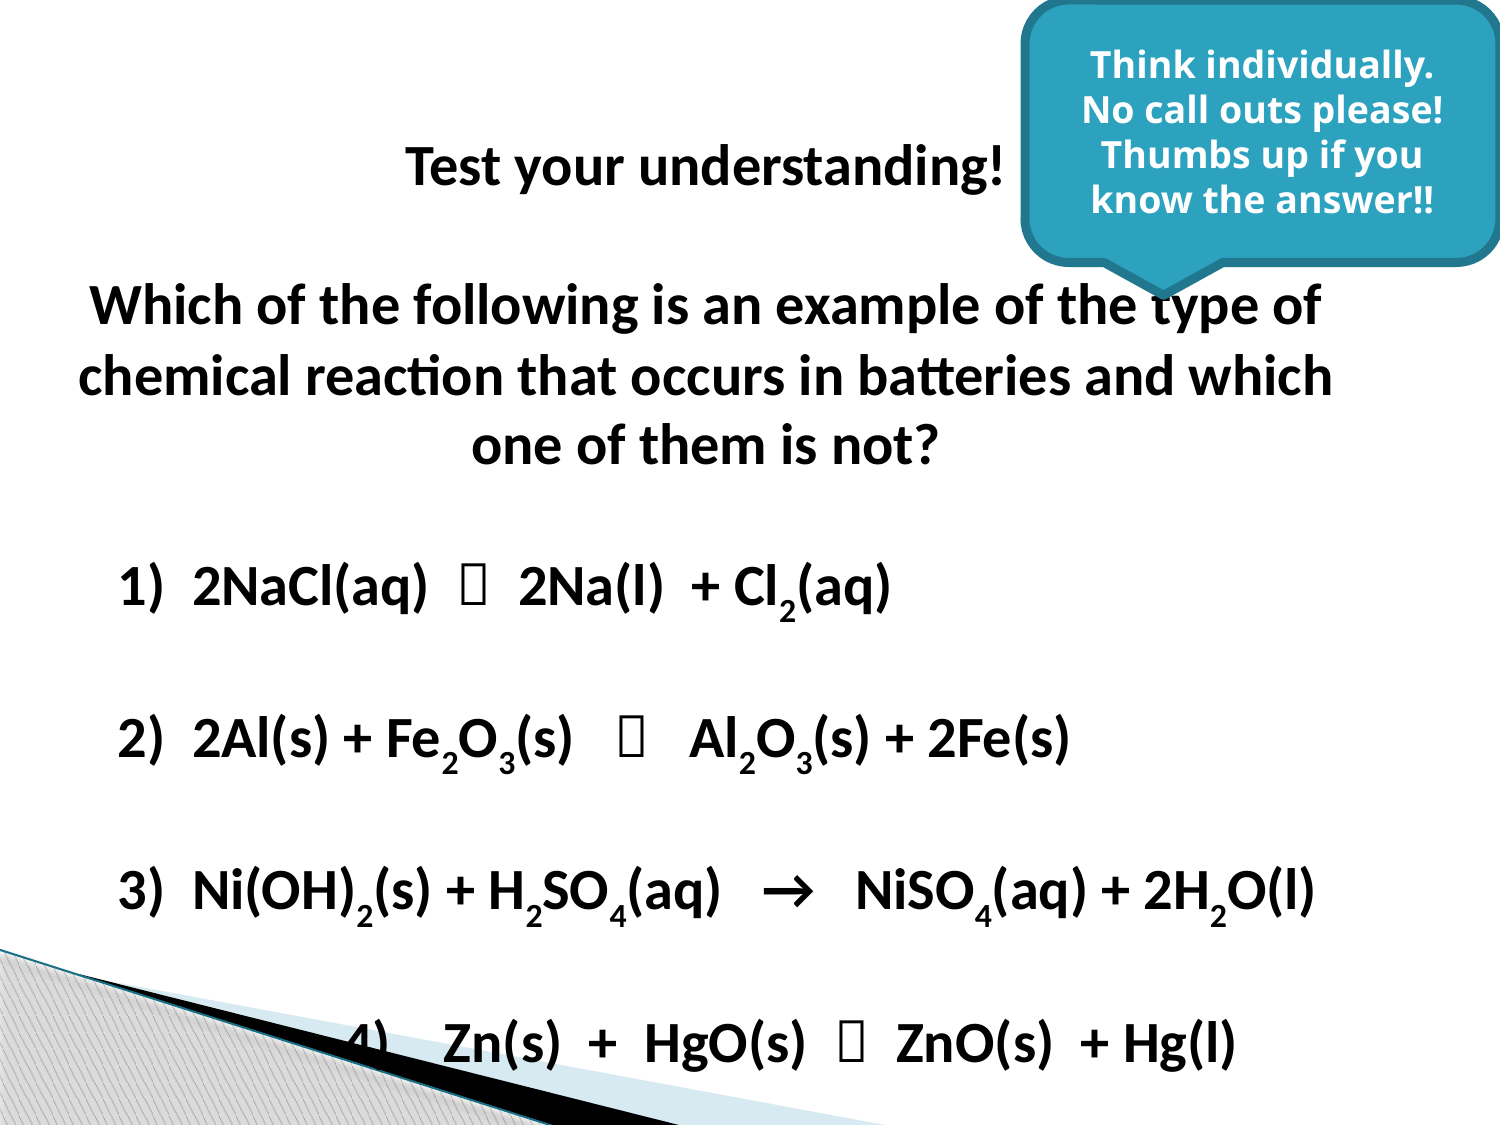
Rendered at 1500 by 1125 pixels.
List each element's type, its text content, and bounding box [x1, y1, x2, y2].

text_box Think individually. No call outs please! Thumbs up if you know the answer!! [1020, 0, 1500, 300]
text_box Test your understanding! Which of the following is an example of the type of chemical reaction that occurs in batteries and which one of them is not? 1) 2NaCl(aq)  2Na(l) + Cl2(aq) 2) 2Al(s) + Fe2O3(s)  Al2O3(s) + 2Fe(s) 3) Ni(OH)2(s) + H2SO4(aq) → NiSO4(aq) + 2H2O(l) 4) Zn(s) + HgO(s)  ZnO(s) + Hg(l) [50, 119, 1363, 1082]
